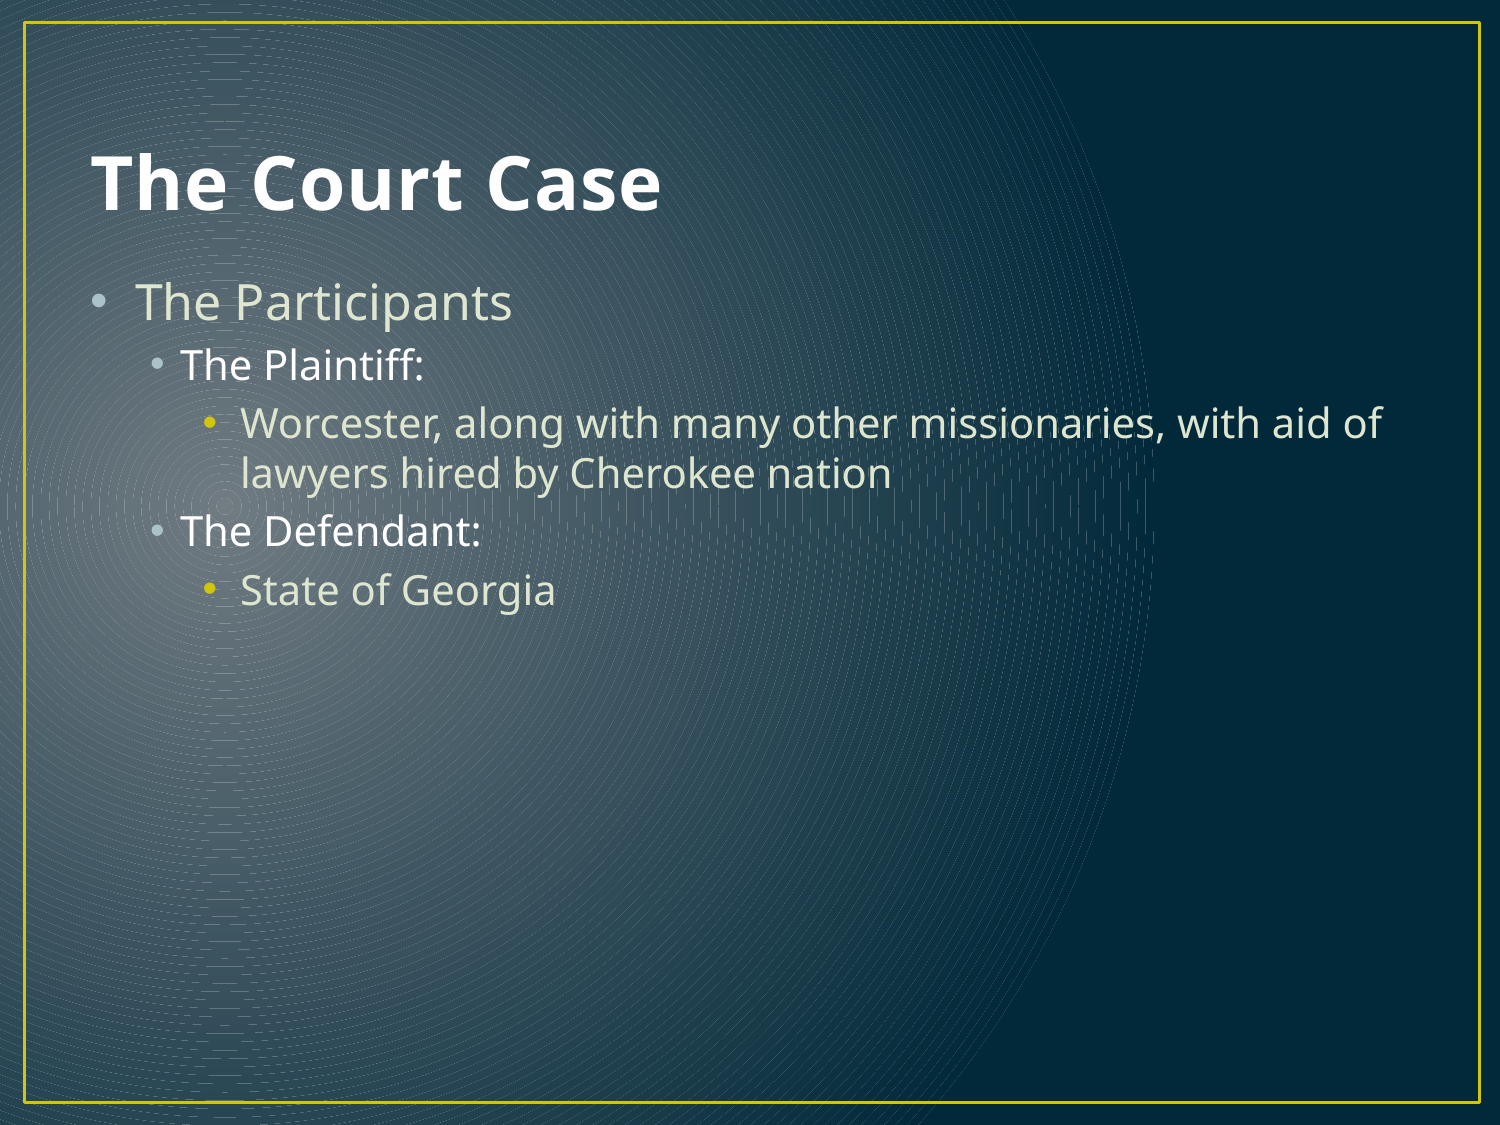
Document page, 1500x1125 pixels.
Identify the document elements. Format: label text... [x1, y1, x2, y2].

list The Participants The Plaintiff: Worcester, along with many other missionaries, with aid of lawyers hired by Cherokee nation The Defendant: State of Georgia [75, 262, 1425, 1005]
title The Court Case [75, 45, 1425, 233]
